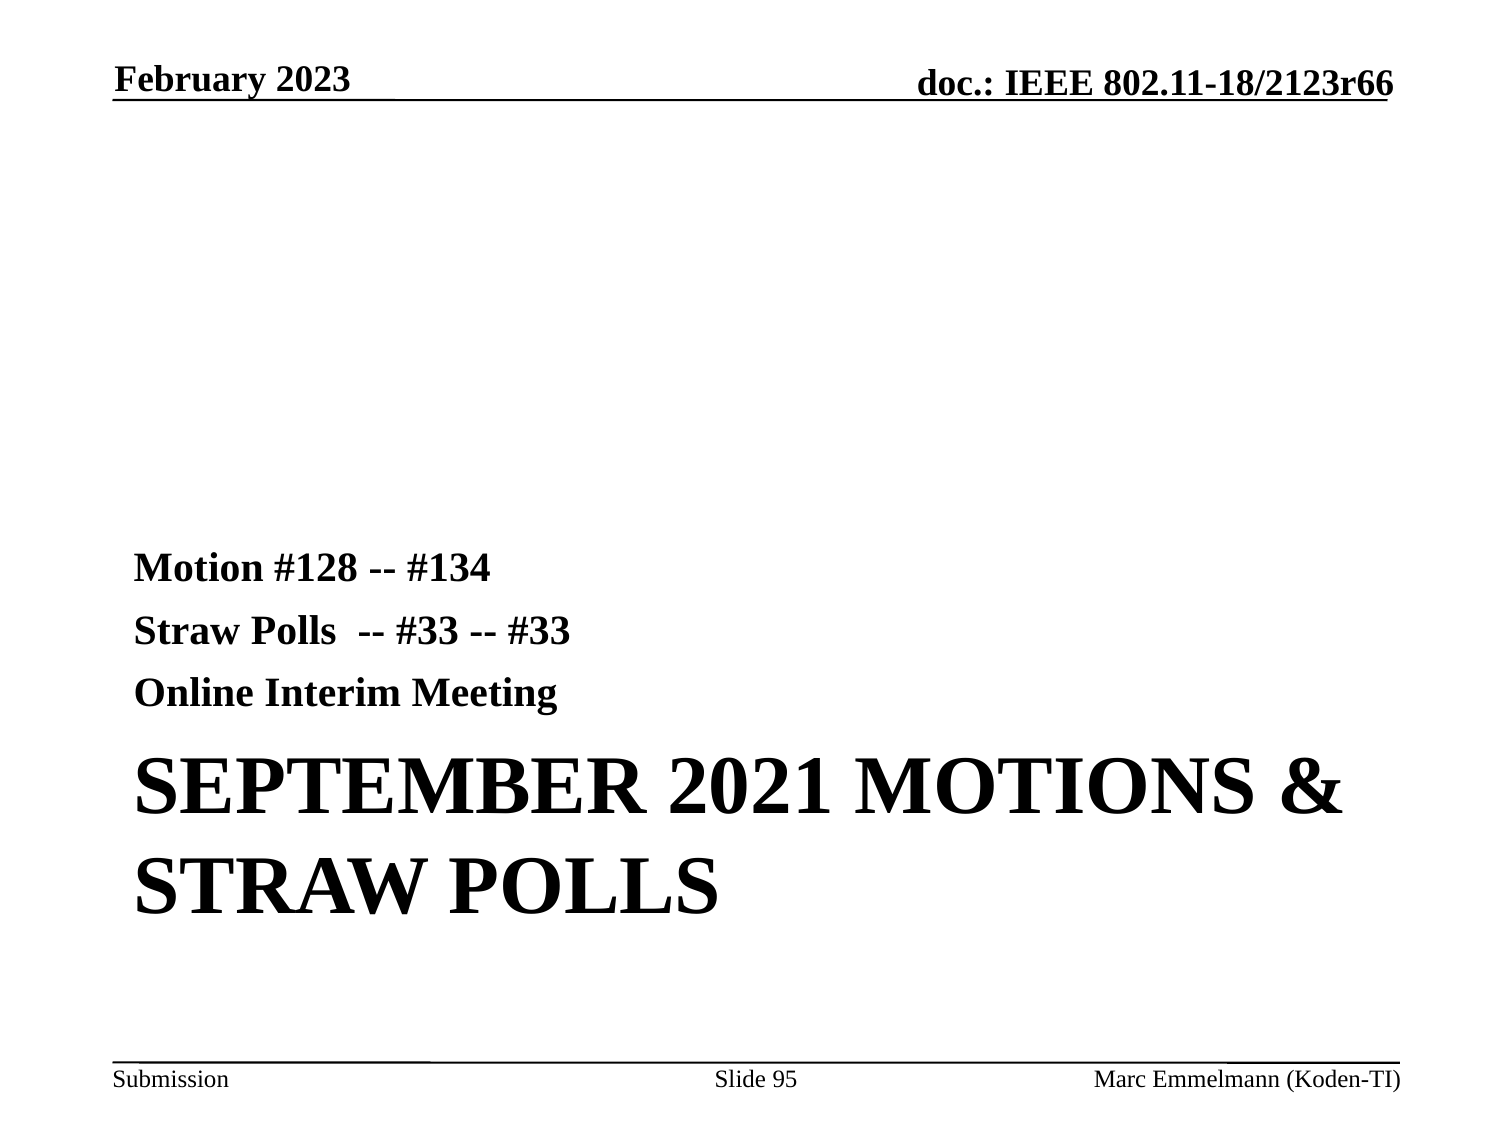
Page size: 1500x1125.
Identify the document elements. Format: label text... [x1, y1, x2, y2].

slide_number Slide 95 [712, 1061, 800, 1123]
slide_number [114, 54, 423, 100]
title September 2021 Motions & Straw Polls [118, 724, 1394, 947]
footer Marc Emmelmann (Koden-TI) [878, 1061, 1402, 1093]
list Motion #128 -- #134 Straw Polls -- #33 -- #33 Online Interim Meeting [118, 476, 1394, 724]
